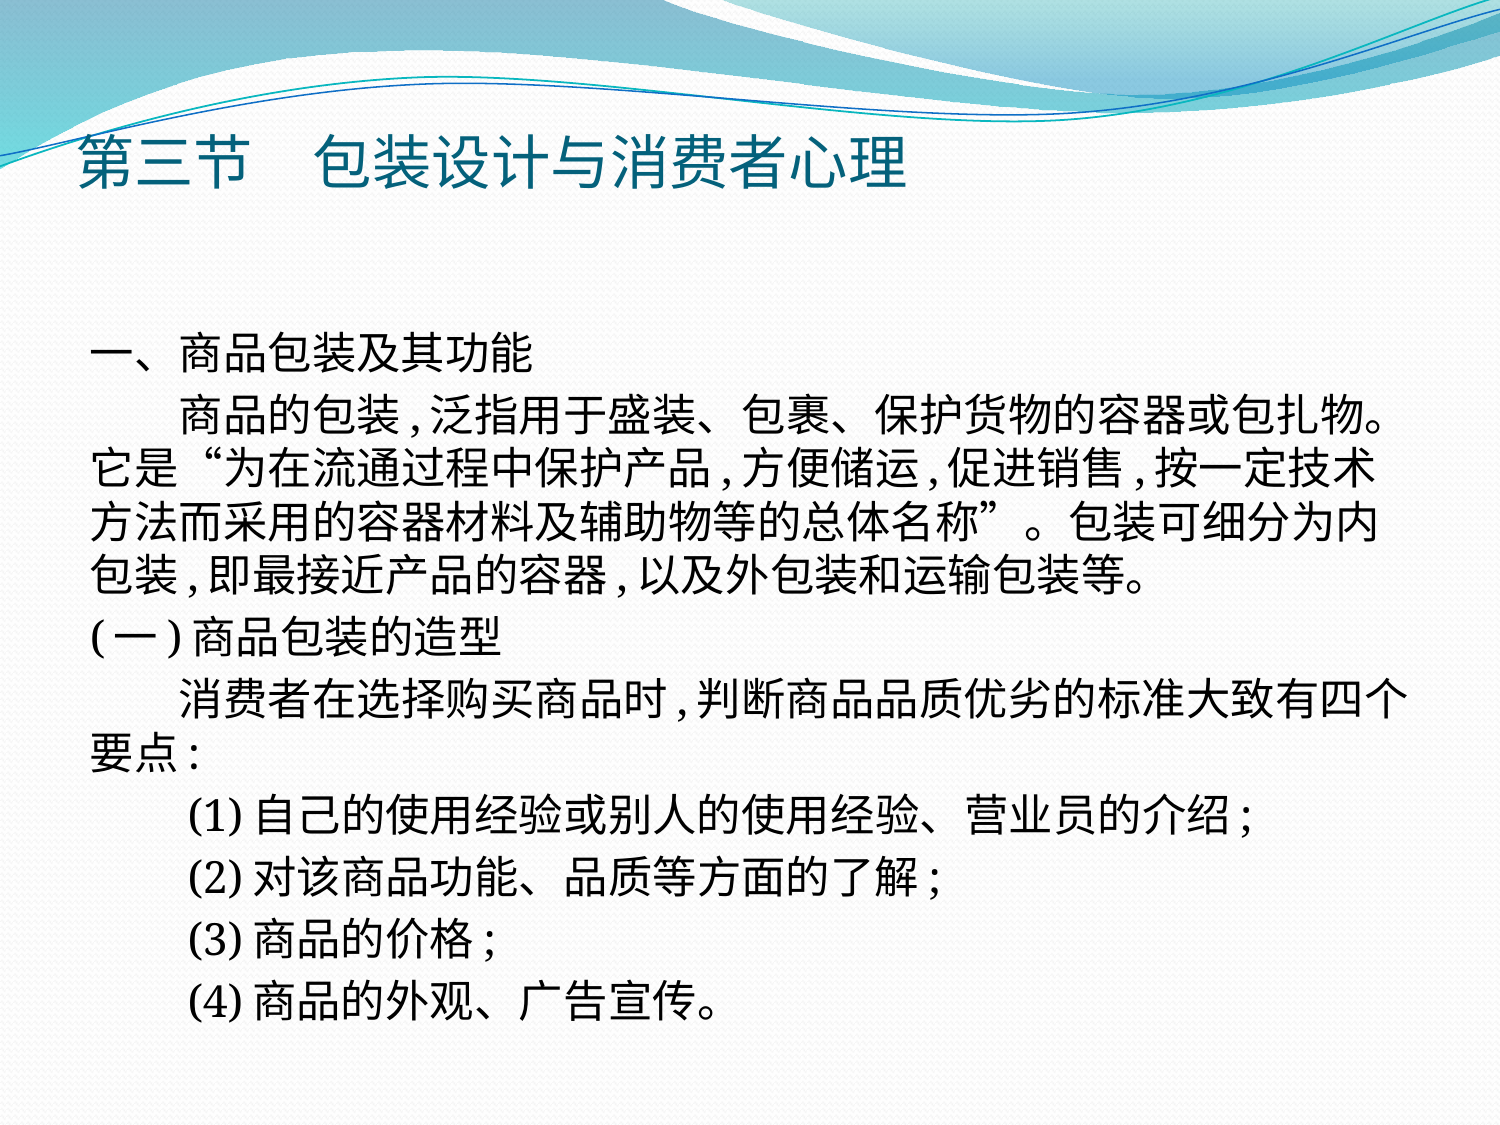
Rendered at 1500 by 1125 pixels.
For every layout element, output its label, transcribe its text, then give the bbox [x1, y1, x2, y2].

title 第三节 包装设计与消费者心理 [75, 115, 1425, 197]
list 一、商品包装及其功能 商品的包装,泛指用于盛装、包裹、保护货物的容器或包扎物。它是“为在流通过程中保护产品,方便储运,促进销售,按一定技术方法而采用的容器材料及辅助物等的总体名称”。包装可细分为内包装,即最接近产品的容器,以及外包装和运输包装等。 (一)商品包装的造型 消费者在选择购买商品时,判断商品品质优劣的标准大致有四个要点: (1)自己的使用经验或别人的使用经验、营业员的介绍; (2)对该商品功能、品质等方面的了解; (3)商品的价格; (4)商品的外观、广告宣传。 [75, 317, 1425, 1038]
